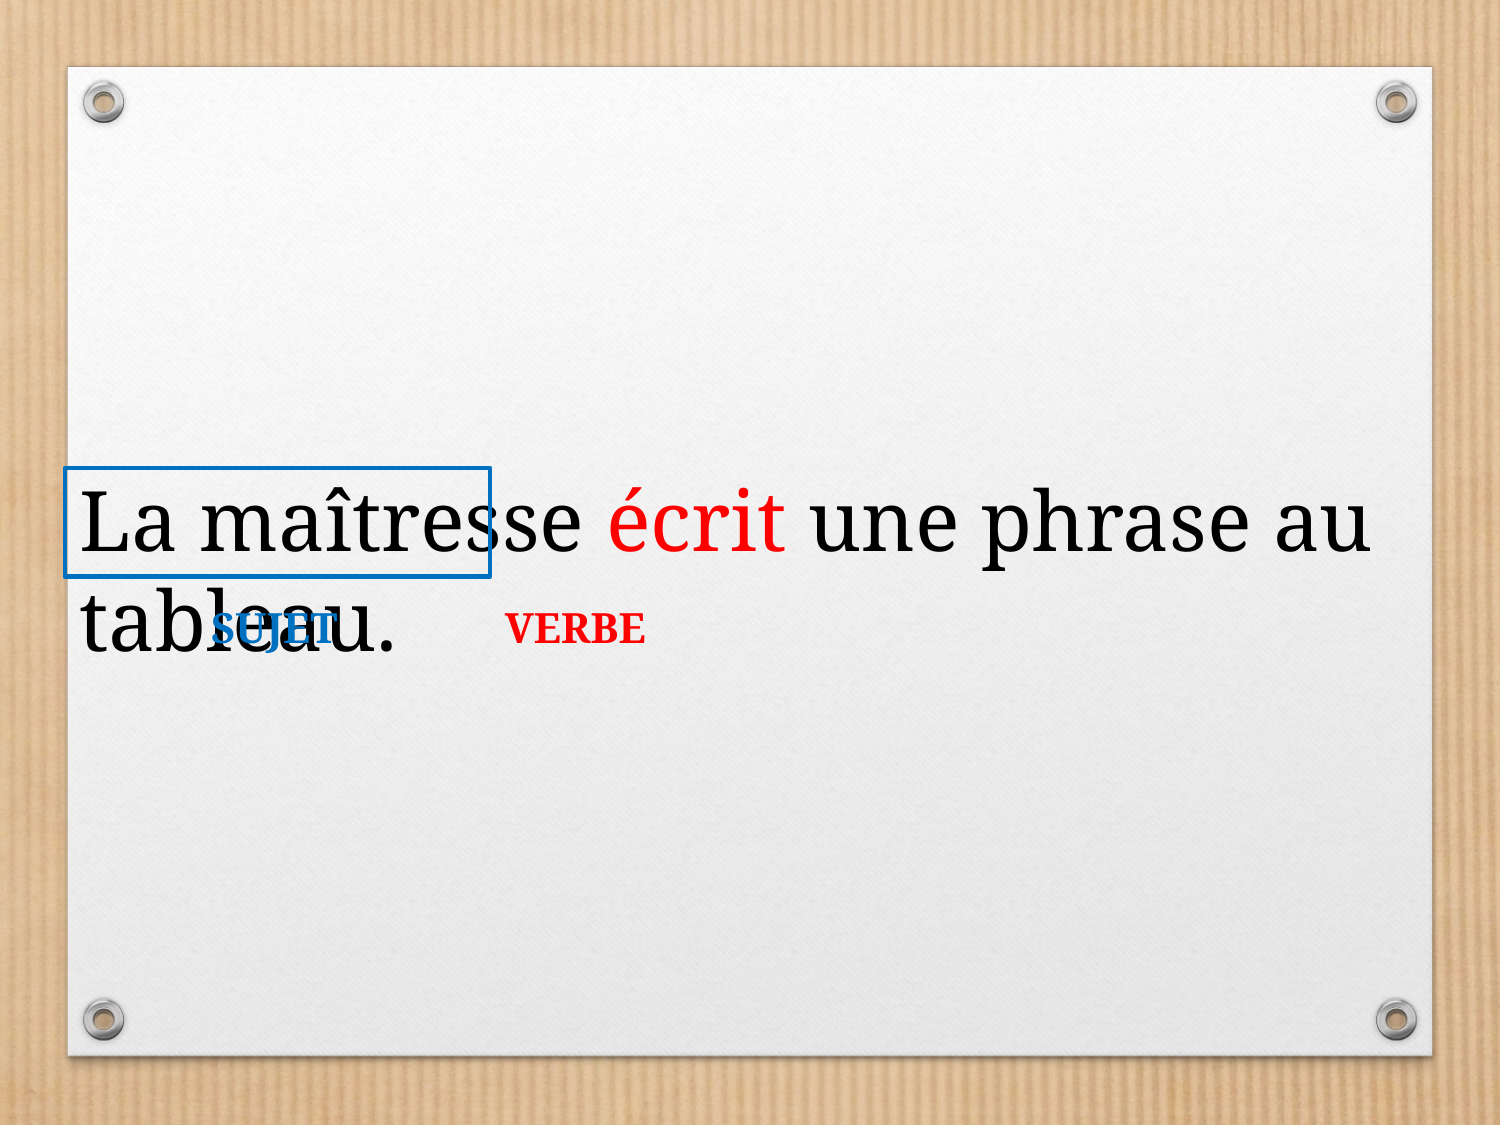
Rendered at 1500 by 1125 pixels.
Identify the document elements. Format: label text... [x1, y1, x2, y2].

text_box SUJET [196, 594, 362, 660]
text_box VERBE [490, 594, 668, 660]
text_box La maîtresse écrit une phrase au tableau. [64, 460, 1436, 676]
text_box [64, 467, 491, 578]
picture [0, 0, 1500, 1125]
